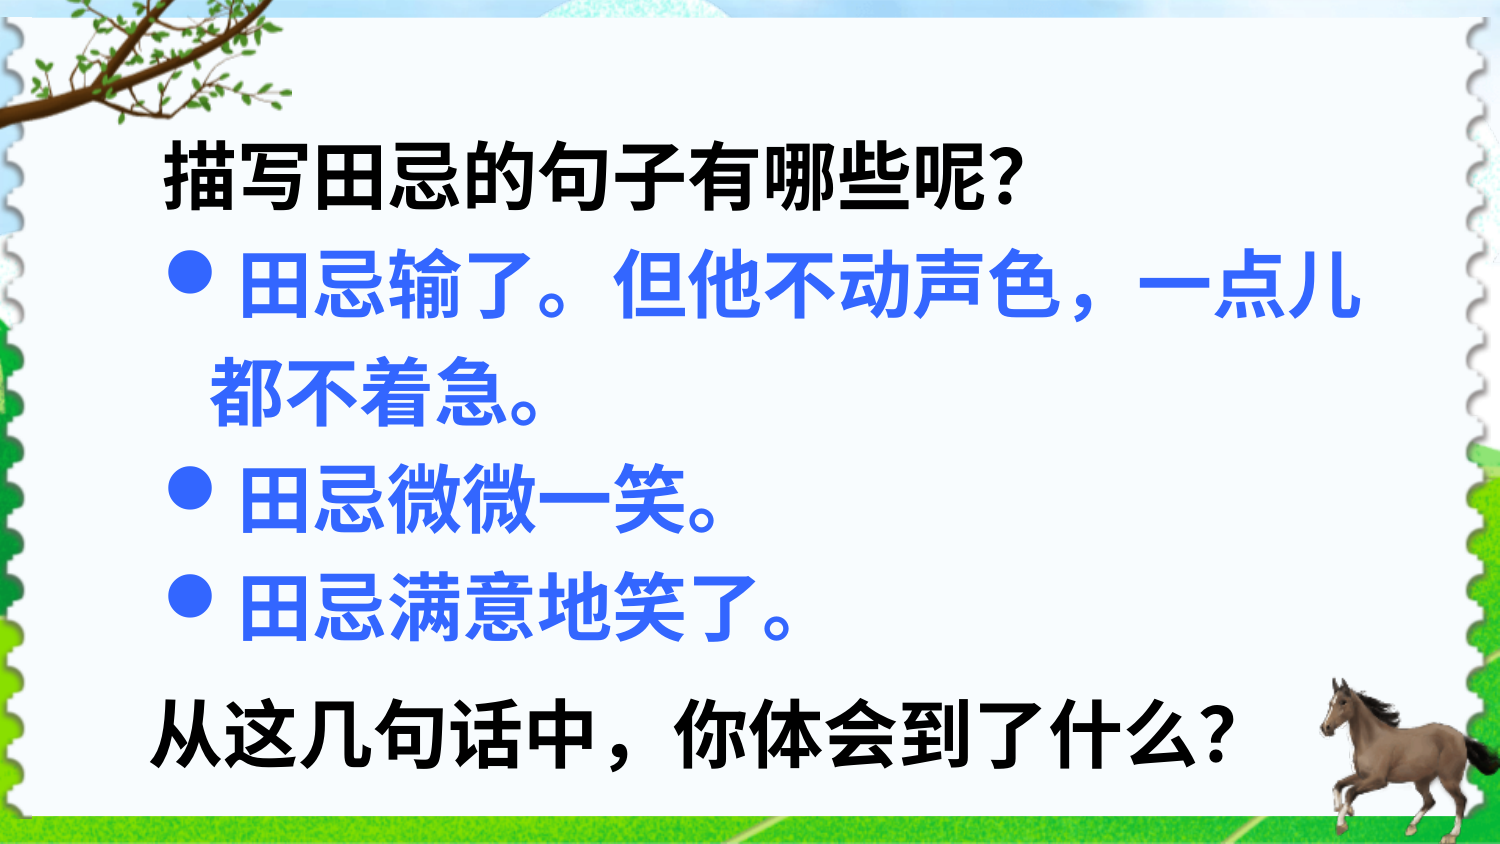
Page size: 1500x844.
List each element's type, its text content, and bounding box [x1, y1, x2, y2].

text_box 描写田忌的句子有哪些呢？ [147, 99, 1188, 211]
picture [0, 0, 1500, 844]
text_box 从这几句话中，你体会到了什么？ [133, 657, 1412, 785]
text_box 田忌输了。但他不动声色，一点儿都不着急。 田忌微微一笑。 田忌满意地笑了。 [147, 211, 1400, 657]
